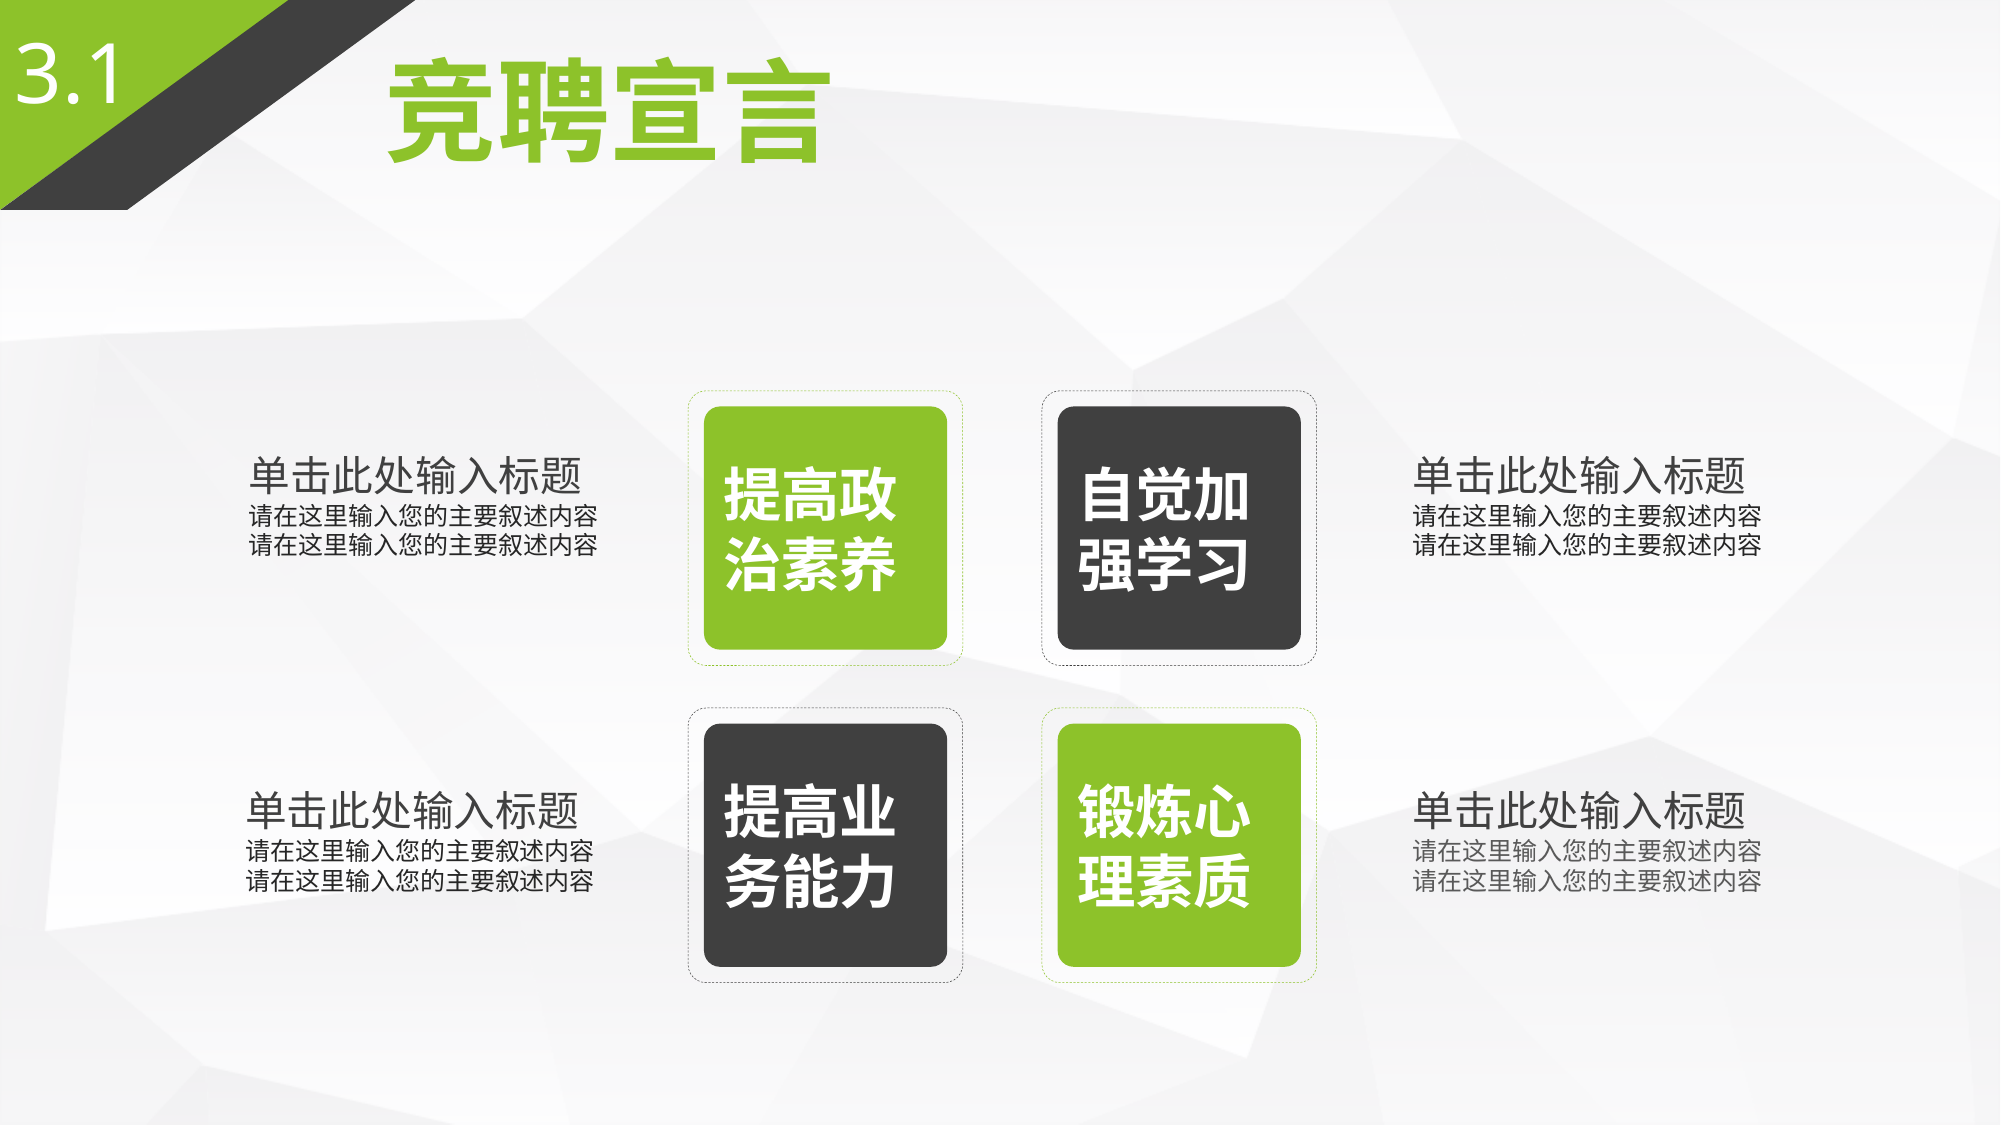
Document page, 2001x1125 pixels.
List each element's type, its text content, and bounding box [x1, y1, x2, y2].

text_box 竞聘宣言 [373, 34, 1068, 182]
text_box 单击此处输入标题 请在这里输入您的主要叙述内容 请在这里输入您的主要叙述内容 [1397, 442, 1778, 648]
text_box [0, 128, 109, 208]
text_box 单击此处输入标题 请在这里输入您的主要叙述内容 请在这里输入您的主要叙述内容 [1397, 777, 1778, 983]
text_box [0, 0, 285, 101]
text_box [1041, 390, 1317, 666]
text_box 单击此处输入标题 请在这里输入您的主要叙述内容 请在这里输入您的主要叙述内容 [230, 777, 611, 983]
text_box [688, 707, 963, 983]
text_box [1041, 707, 1317, 983]
text_box 单击此处输入标题 请在这里输入您的主要叙述内容 请在这里输入您的主要叙述内容 [233, 442, 614, 648]
picture [0, 0, 2001, 1125]
text_box 3.1 [0, 13, 147, 128]
text_box [0, 0, 418, 211]
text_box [688, 390, 963, 666]
